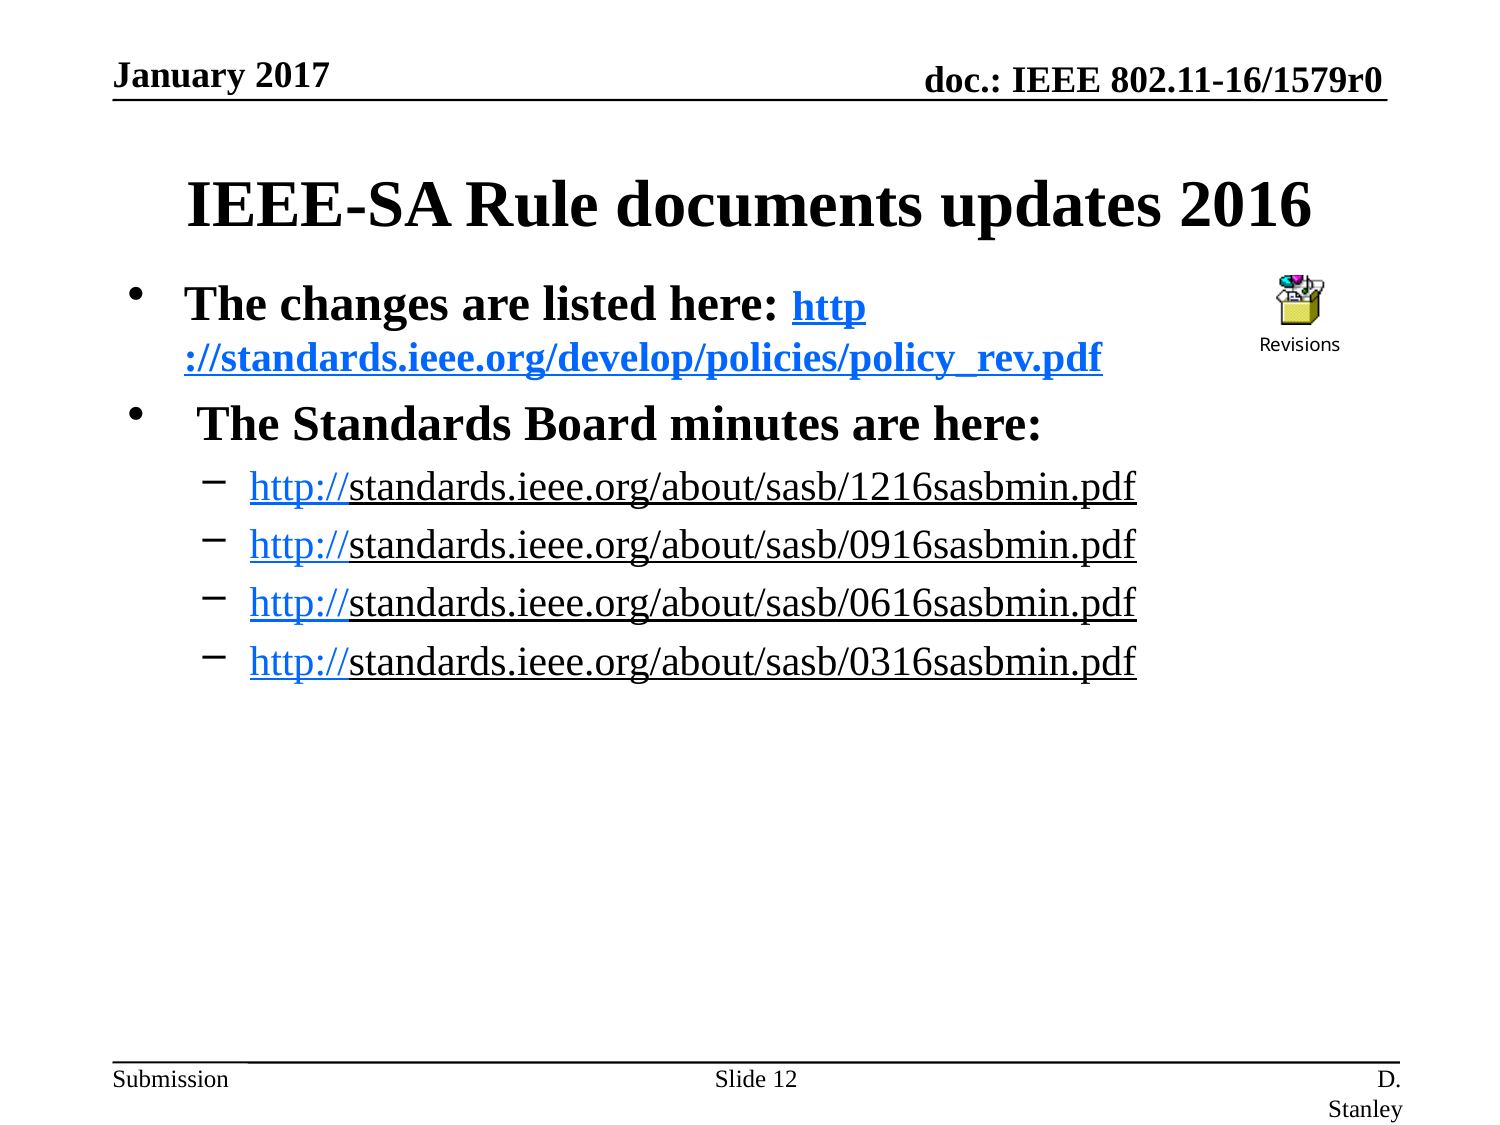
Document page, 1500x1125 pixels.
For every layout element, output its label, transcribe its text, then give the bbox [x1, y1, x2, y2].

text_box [1224, 274, 1376, 402]
slide_number Slide 12 [712, 1061, 800, 1093]
list The changes are listed here: http://standards.ieee.org/develop/policies/policy_rev.pdf The Standards Board minutes are here: http://standards.ieee.org/about/sasb/1216sasbmin.pdf http://standards.ieee.org/about/sasb/0916sasbmin.pdf http://standards.ieee.org/about/sasb/0616sasbmin.pdf http://standards.ieee.org/about/sasb/0316sasbmin.pdf [112, 262, 1388, 1051]
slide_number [112, 49, 401, 96]
title IEEE-SA Rule documents updates 2016 [112, 112, 1388, 262]
footer D. Stanley, HP Enterprise [1324, 1061, 1402, 1093]
